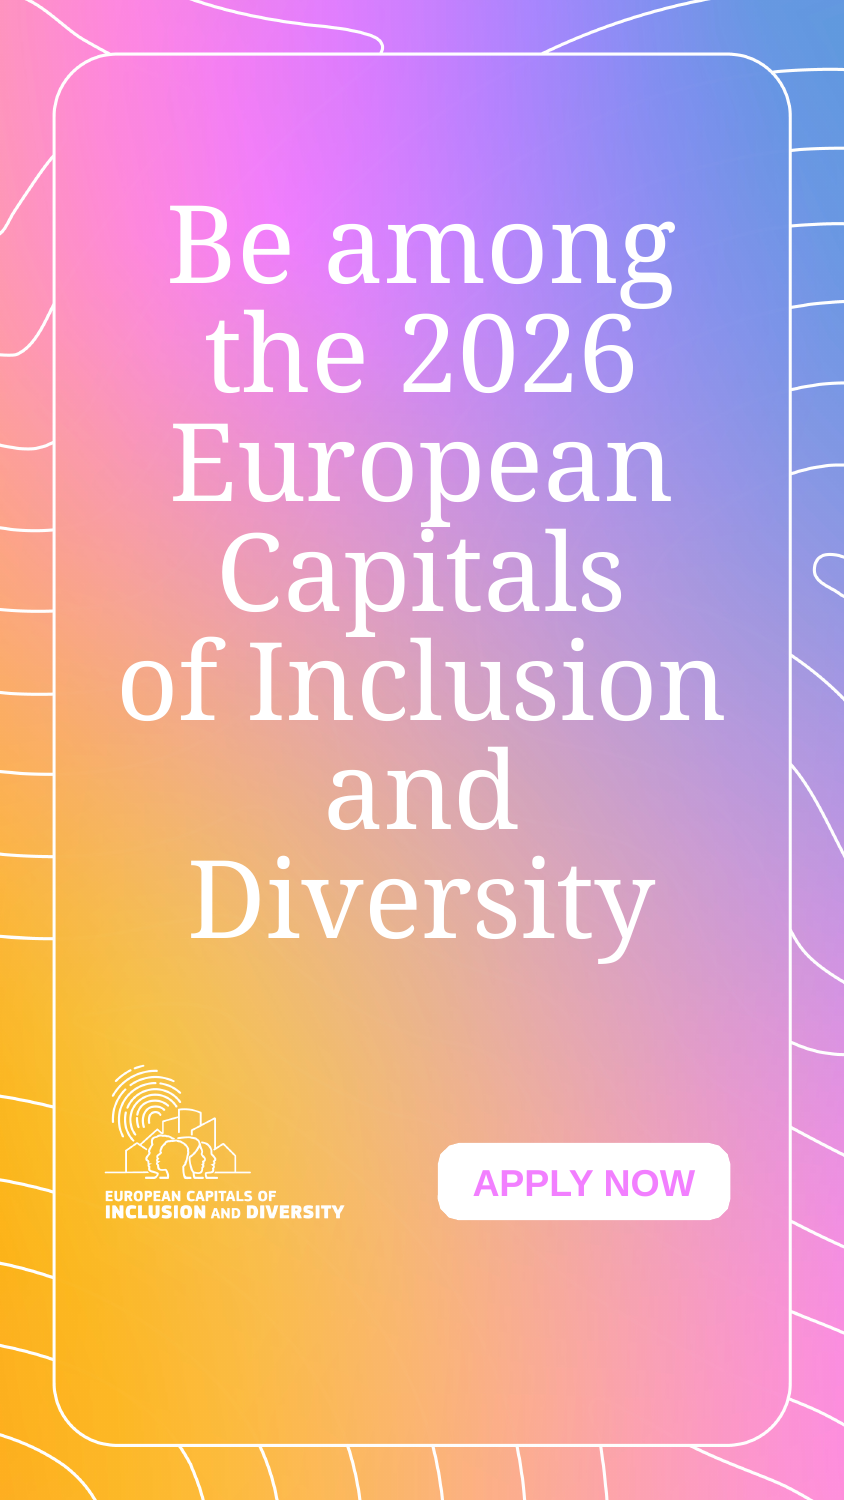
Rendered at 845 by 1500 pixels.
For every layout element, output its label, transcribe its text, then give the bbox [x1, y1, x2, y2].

title Be among the 2026 European Capitals of Inclusion and Diversity [63, 163, 781, 993]
text_box APPLY NOW [451, 1156, 717, 1207]
picture [0, 0, 844, 1500]
